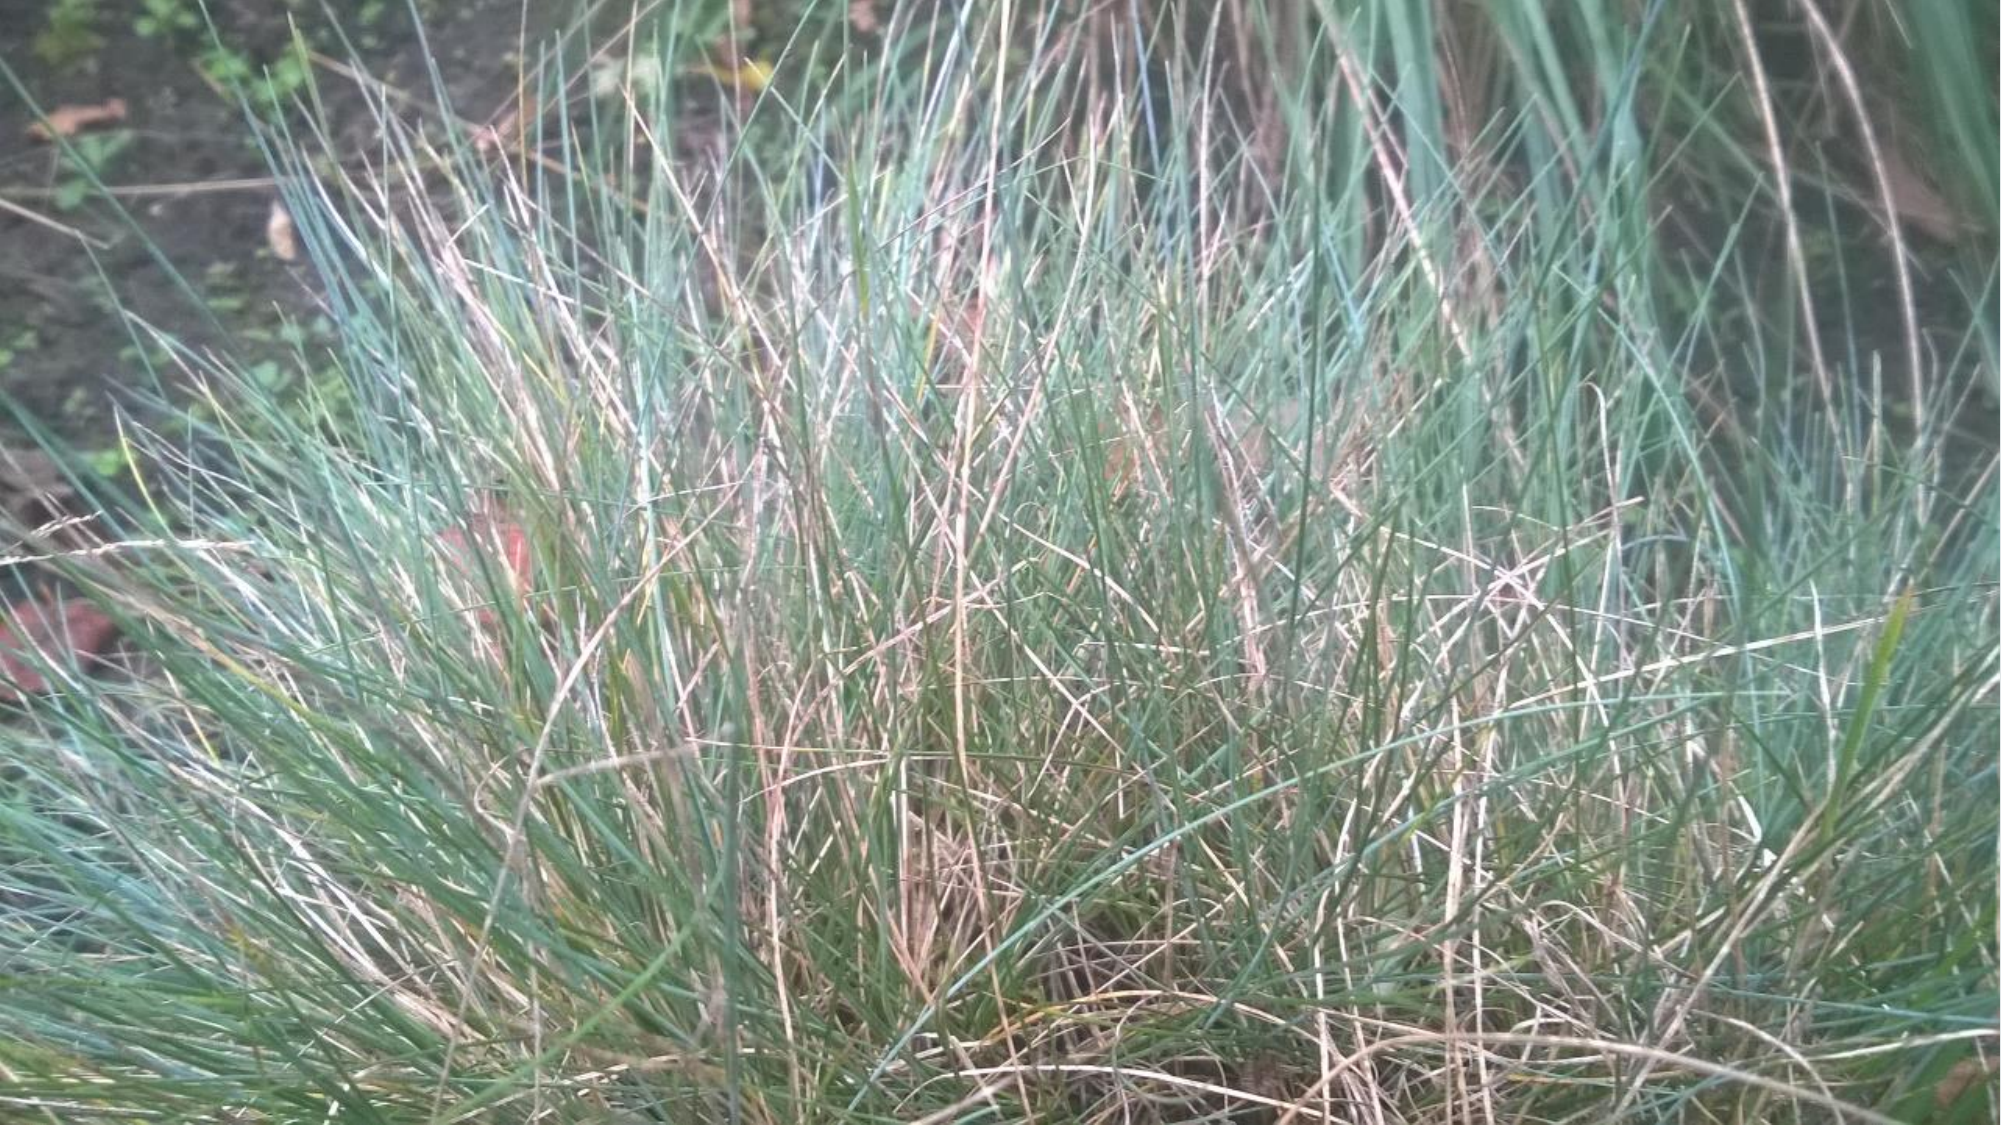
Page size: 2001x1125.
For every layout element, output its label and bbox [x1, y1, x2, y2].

list [0, 0, 2000, 1125]
